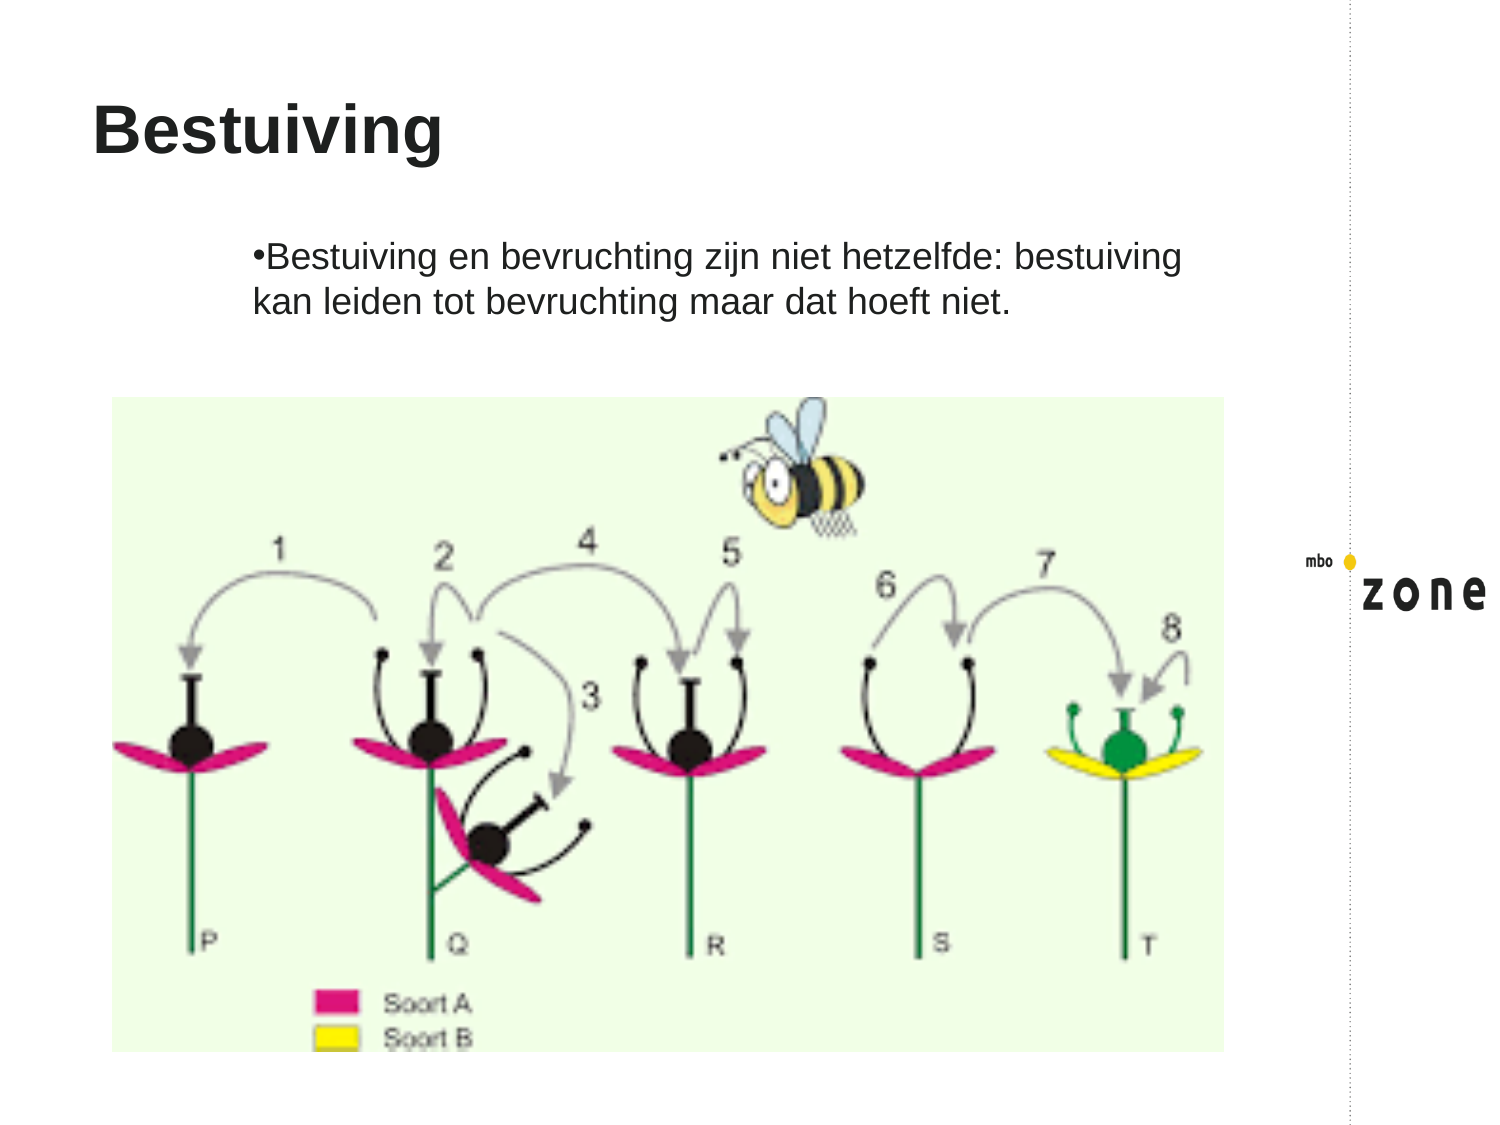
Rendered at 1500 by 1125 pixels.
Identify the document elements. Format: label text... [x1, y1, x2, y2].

title Bestuiving [93, 94, 1205, 272]
list Bestuiving en bevruchting zijn niet hetzelfde: bestuiving kan leiden tot bevruchting maar dat hoeft niet. [252, 231, 1205, 397]
picture [112, 0, 1500, 1125]
